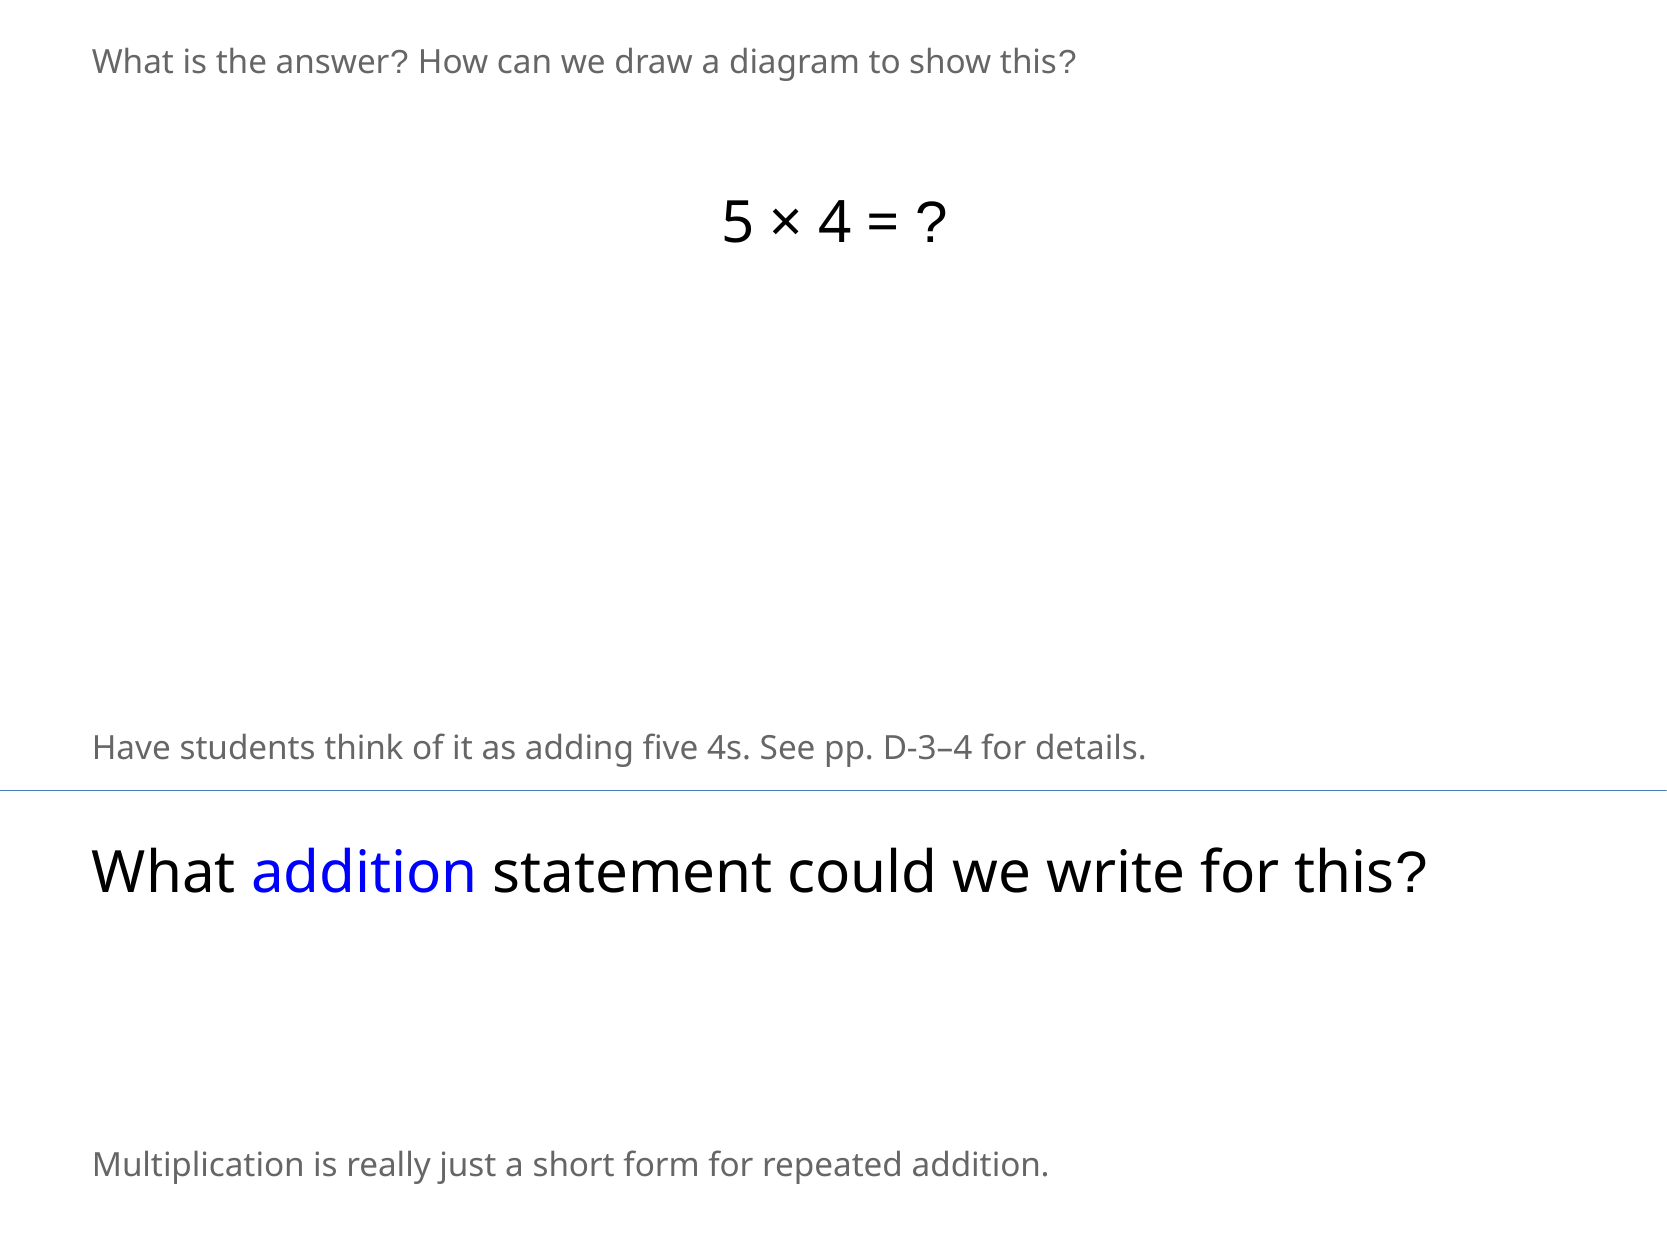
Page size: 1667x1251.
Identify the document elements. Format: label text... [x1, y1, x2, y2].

text_box 5 × 4 = ? [706, 177, 975, 262]
text_box Have students think of it as adding five 4s. See pp. D-3–4 for details. [77, 718, 1190, 774]
text_box What is the answer? How can we draw a diagram to show this? [77, 33, 1134, 88]
text_box Multiplication is really just a short form for repeated addition. [77, 1135, 1083, 1190]
text_box What addition statement could we write for this? [77, 827, 1621, 912]
